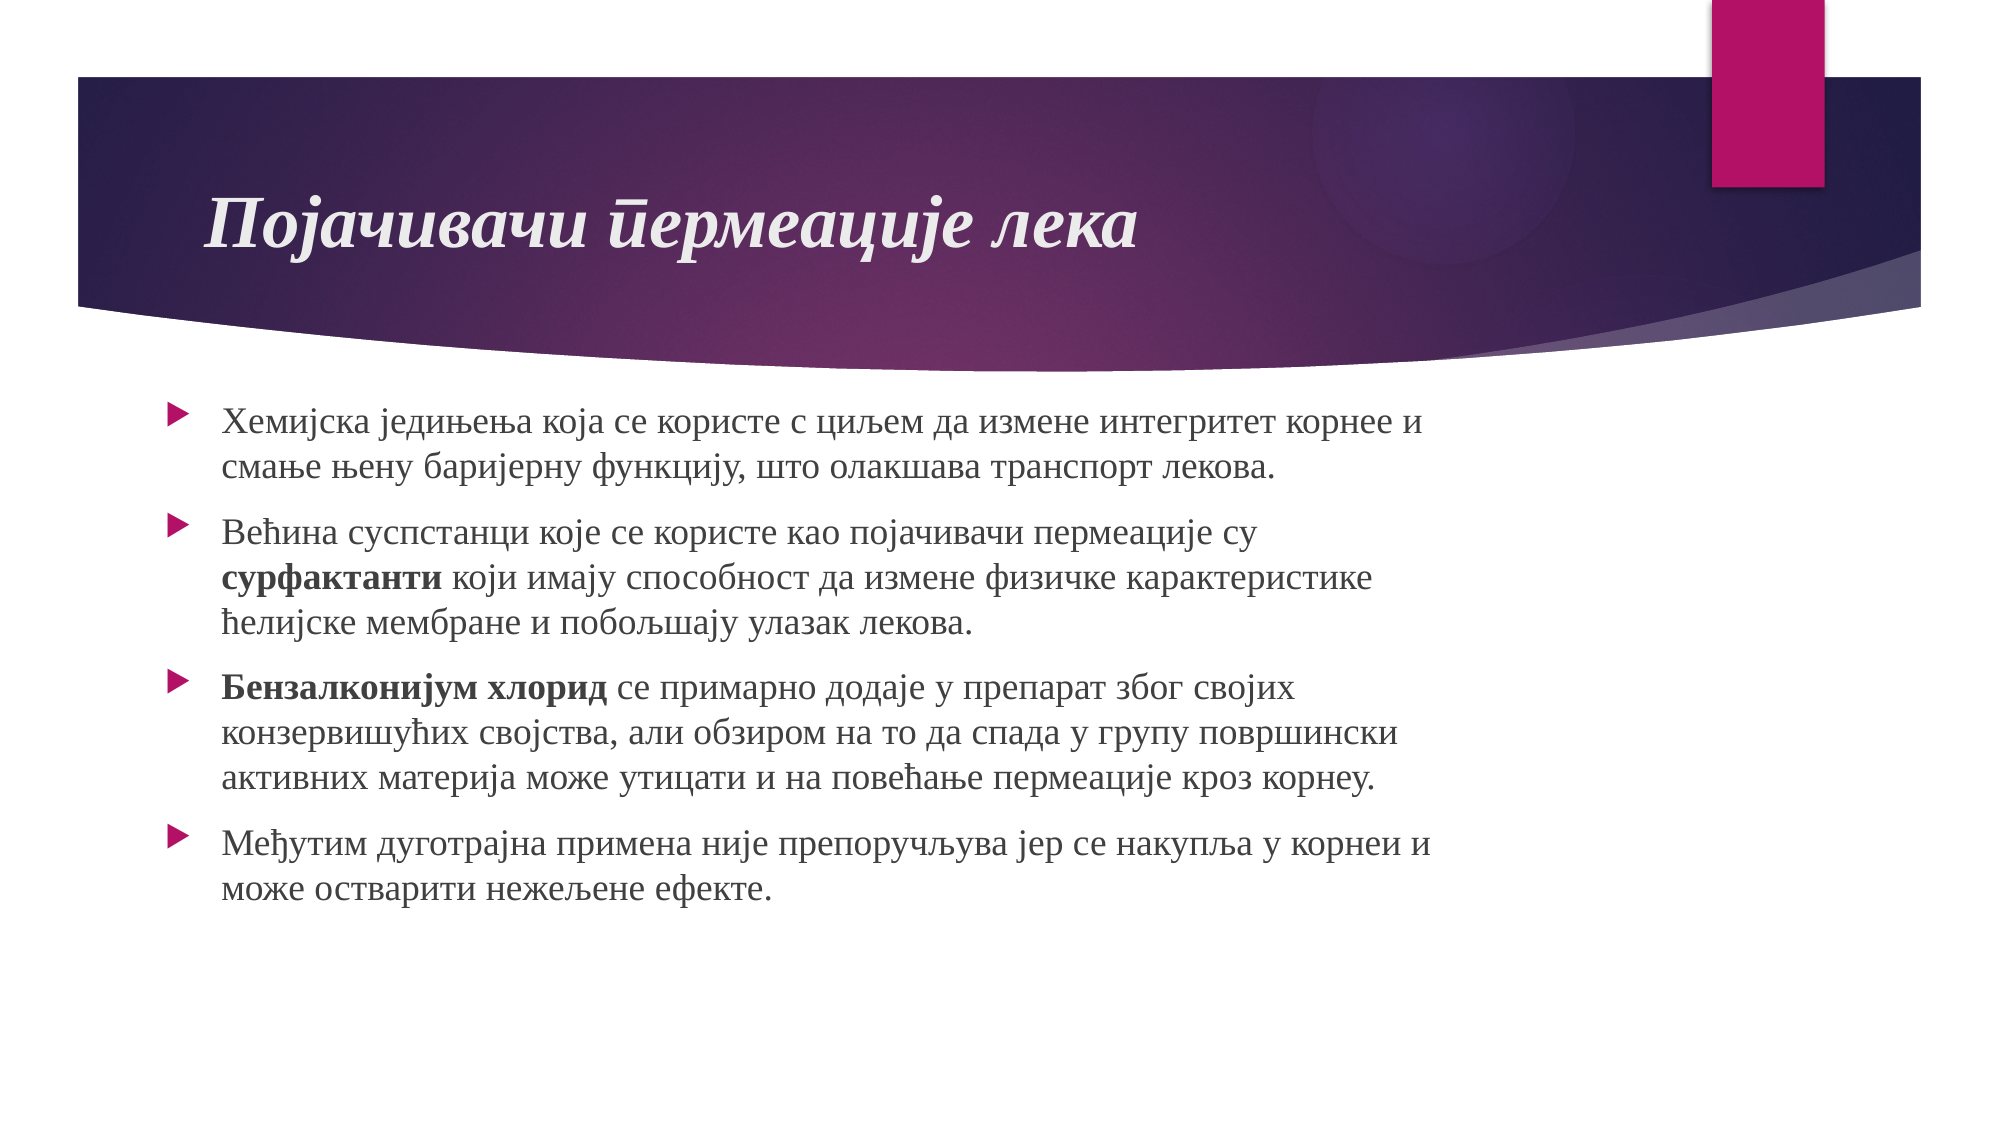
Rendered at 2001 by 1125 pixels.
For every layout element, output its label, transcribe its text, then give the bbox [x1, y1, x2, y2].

list Хемијска једињења која се користе с циљем да измене интегритет корнее и смање њену баријерну функцију, што олакшава транспорт лекова. Већина суспстанци које се користе као појачивачи пермеације су сурфактанти који имају способност да измене физичке карактеристике ћелијске мембране и побољшају улазак лекова. Бензалконијум хлорид се примарно додаје у препарат због својих конзервишућих својства, али обзиром на то да спада у групу површински активних материја може утицати и на повећање пермеације кроз корнеу. Међутим дуготрајна примена није препоручљува јер се накупља у корнеи и може остварити нежељене ефекте. [149, 388, 1463, 950]
title Појачивачи пермеације лека [189, 159, 1627, 276]
